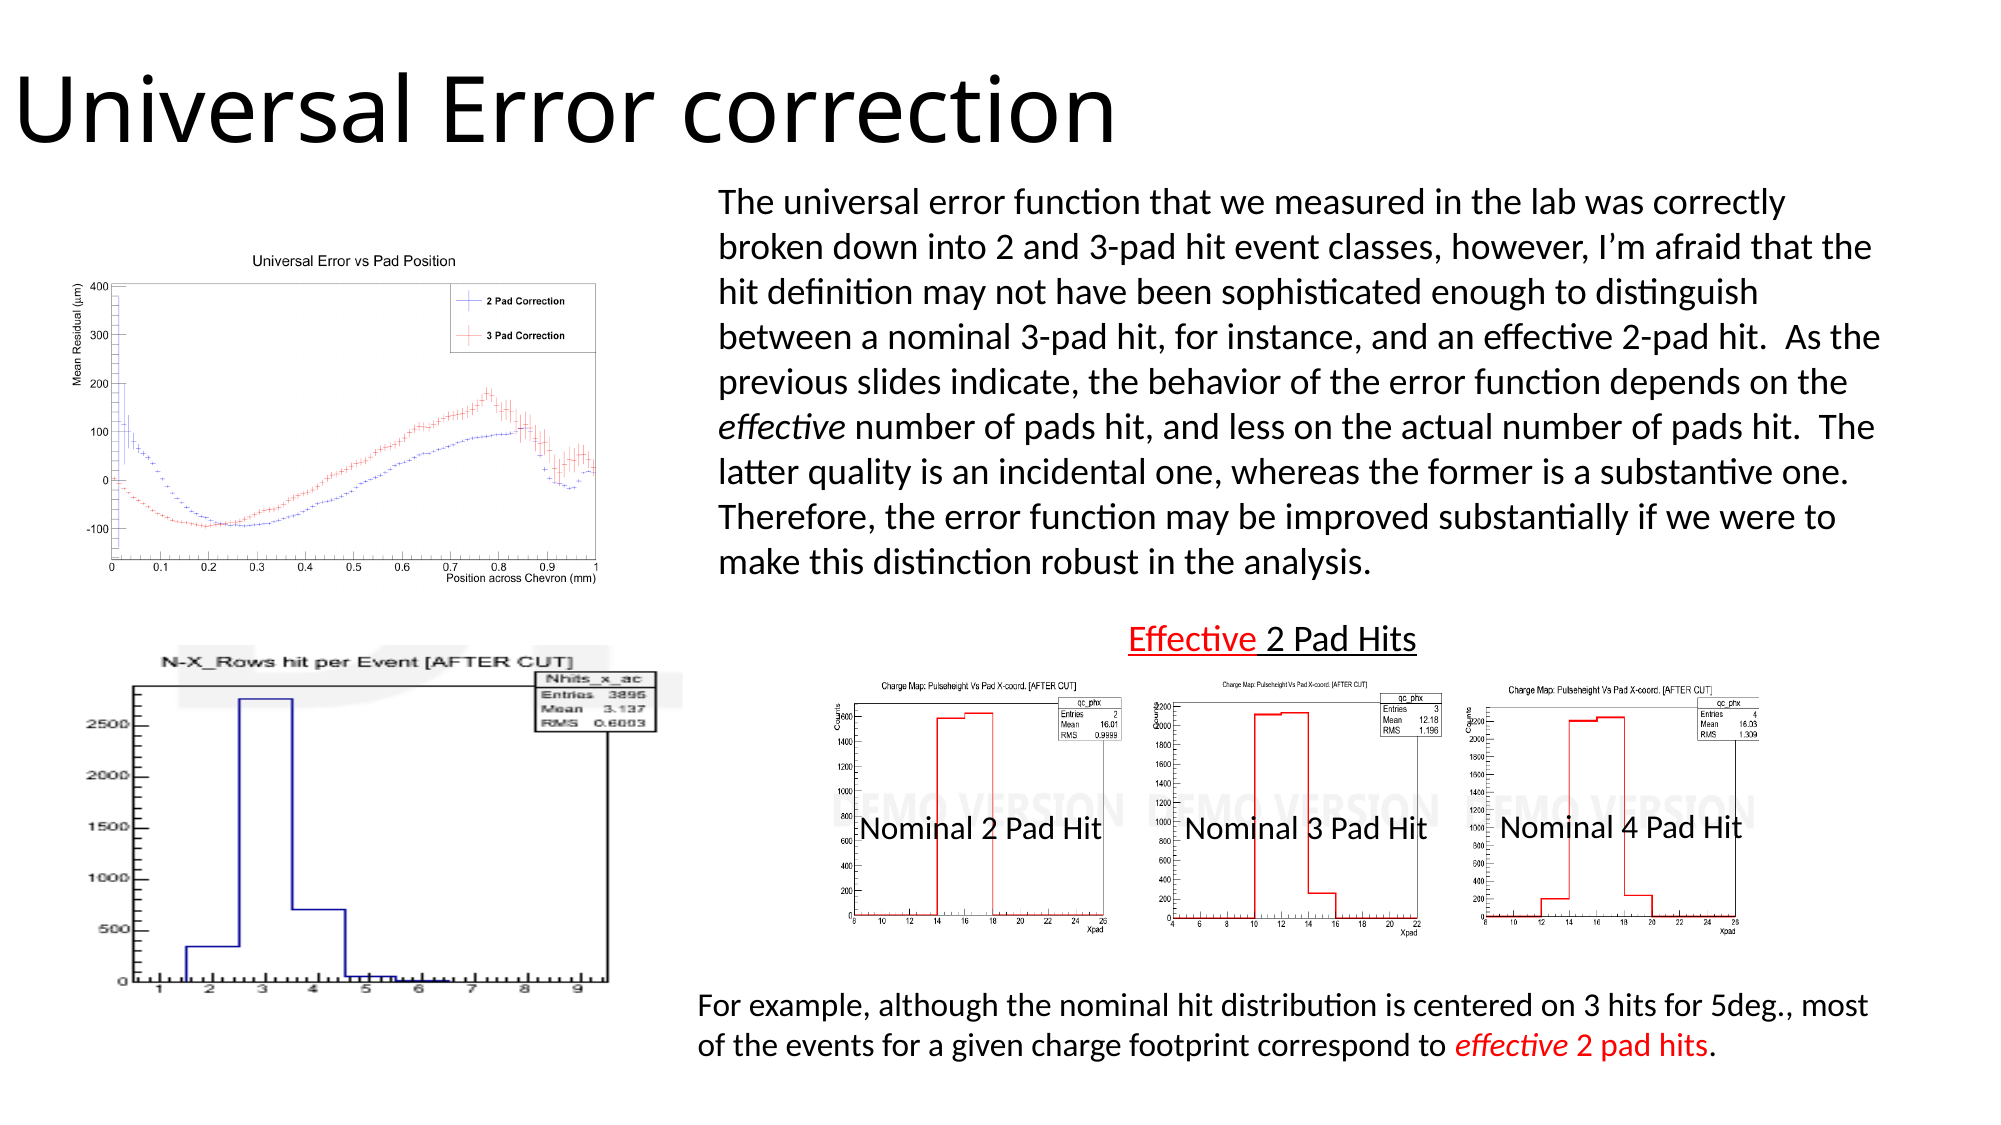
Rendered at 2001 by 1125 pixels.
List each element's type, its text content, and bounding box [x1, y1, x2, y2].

title Universal Error correction [0, 4, 1723, 222]
text_box The universal error function that we measured in the lab was correctly broken down into 2 and 3-pad hit event classes, however, I’m afraid that the hit definition may not have been sophisticated enough to distinguish between a nominal 3-pad hit, for instance, and an effective 2-pad hit. As the previous slides indicate, the behavior of the error function depends on the effective number of pads hit, and less on the actual number of pads hit. The latter quality is an incidental one, whereas the former is a substantive one. Therefore, the error function may be improved substantially if we were to make this distinction robust in the analysis. [703, 169, 1910, 590]
picture [51, 249, 656, 594]
picture [73, 645, 683, 1021]
text_box For example, although the nominal hit distribution is centered on 3 hits for 5deg., most of the events for a given charge footprint correspond to effective 2 pad hits. [683, 975, 1893, 1071]
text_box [818, 606, 1785, 948]
